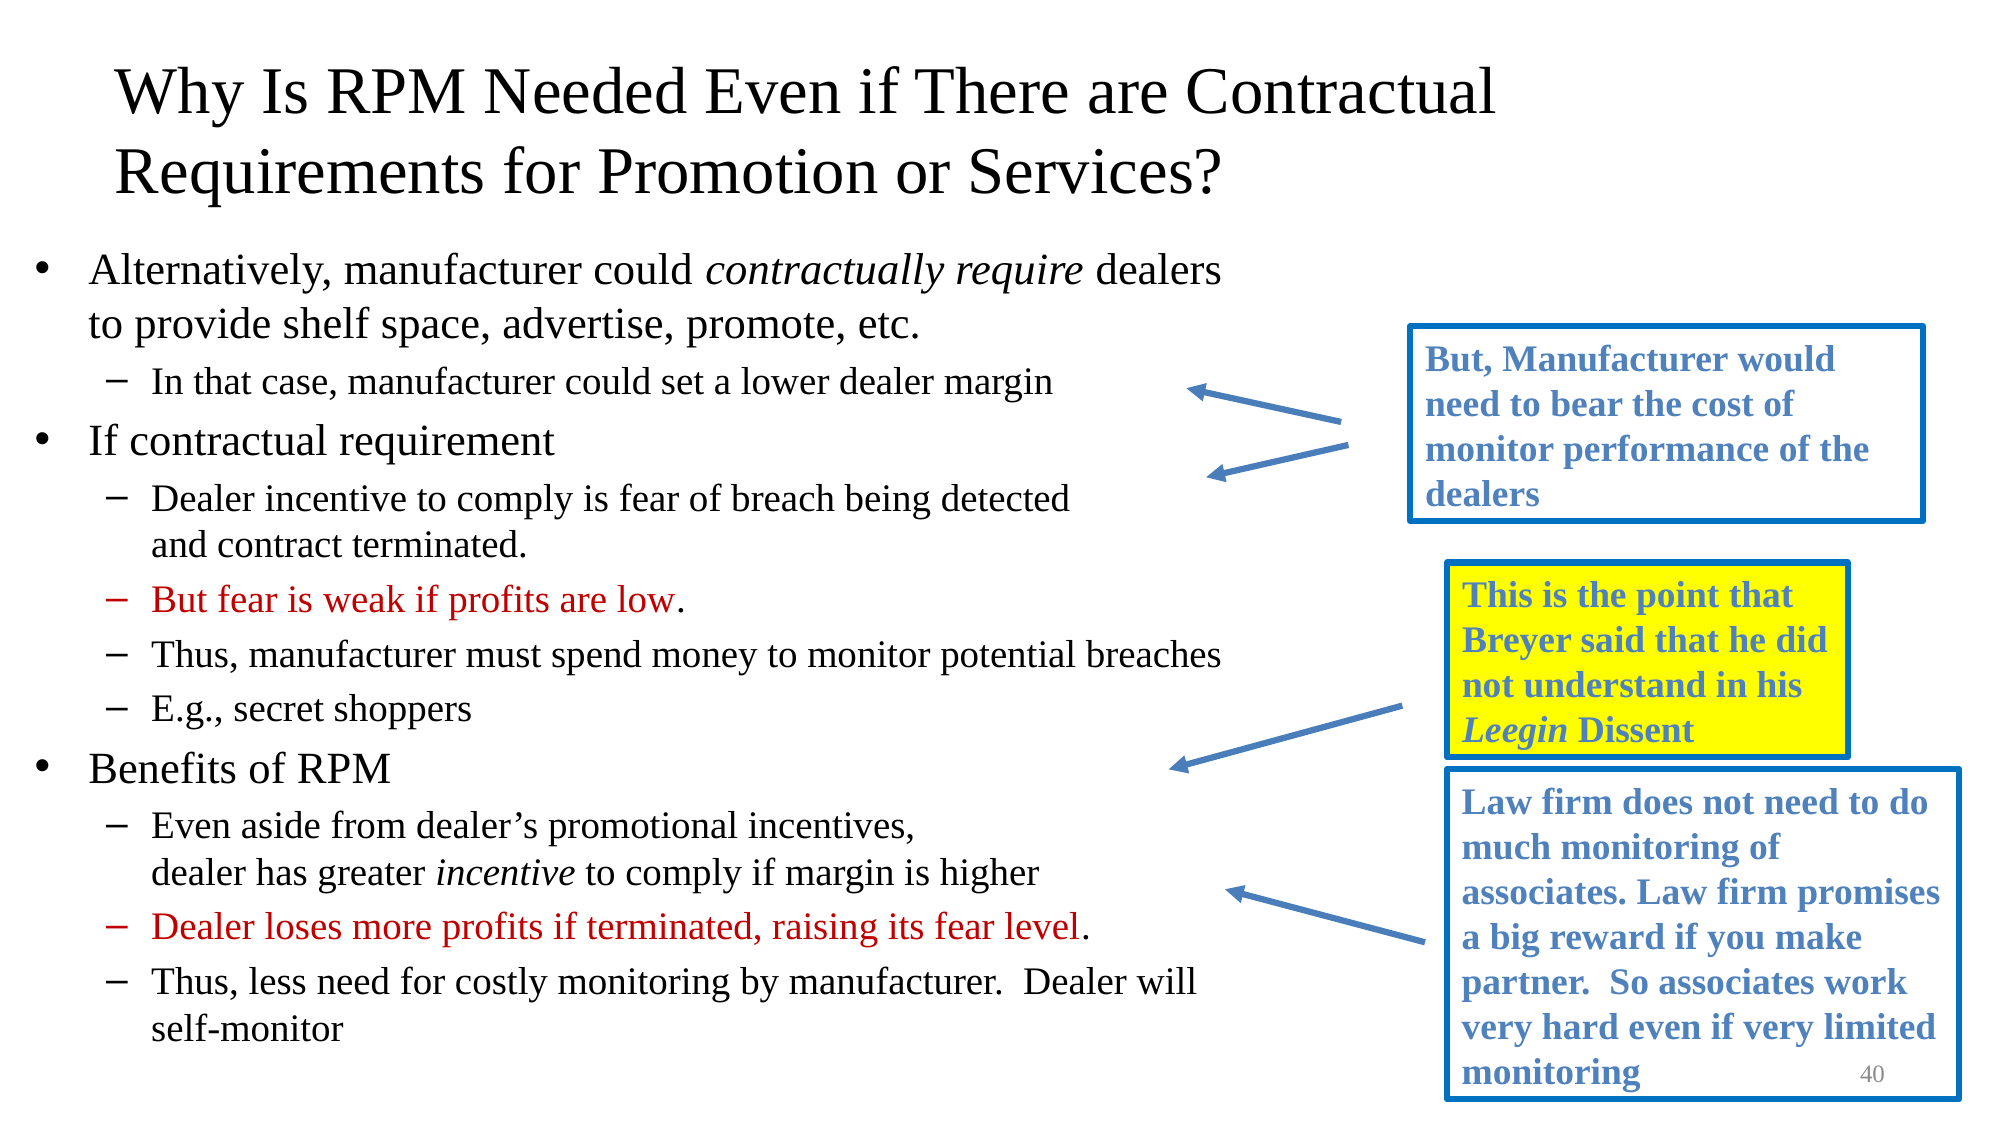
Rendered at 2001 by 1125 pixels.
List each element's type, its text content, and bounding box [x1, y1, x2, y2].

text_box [1205, 444, 1349, 478]
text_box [1168, 705, 1403, 770]
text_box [1186, 388, 1342, 423]
text_box Law firm does not need to do much monitoring of associates. Law firm promises a big reward if you make partner. So associates work very hard even if very limited monitoring [1446, 769, 1960, 1100]
title Why Is RPM Needed Even if There are Contractual Requirements for Promotion or Services? [99, 32, 1900, 221]
text_box This is the point that Breyer said that he did not understand in his Leegin Dissent [1447, 562, 1848, 758]
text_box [1224, 889, 1426, 943]
slide_number 40 [1433, 1042, 1900, 1103]
list Alternatively, manufacturer could contractually require dealers to provide shelf space, advertise, promote, etc. In that case, manufacturer could set a lower dealer margin If contractual requirement Dealer incentive to comply is fear of breach being detected and contract terminated. But fear is weak if profits are low. Thus, manufacturer must spend money to monitor potential breaches E.g., secret shoppers Benefits of RPM Even aside from dealer’s promotional incentives, dealer has greater incentive to comply if margin is higher Dealer loses more profits if terminated, raising its fear level. Thus, less need for costly monitoring by manufacturer. Dealer will self-monitor [19, 232, 1272, 1073]
text_box But, Manufacturer would need to bear the cost of monitor performance of the dealers [1410, 326, 1923, 521]
